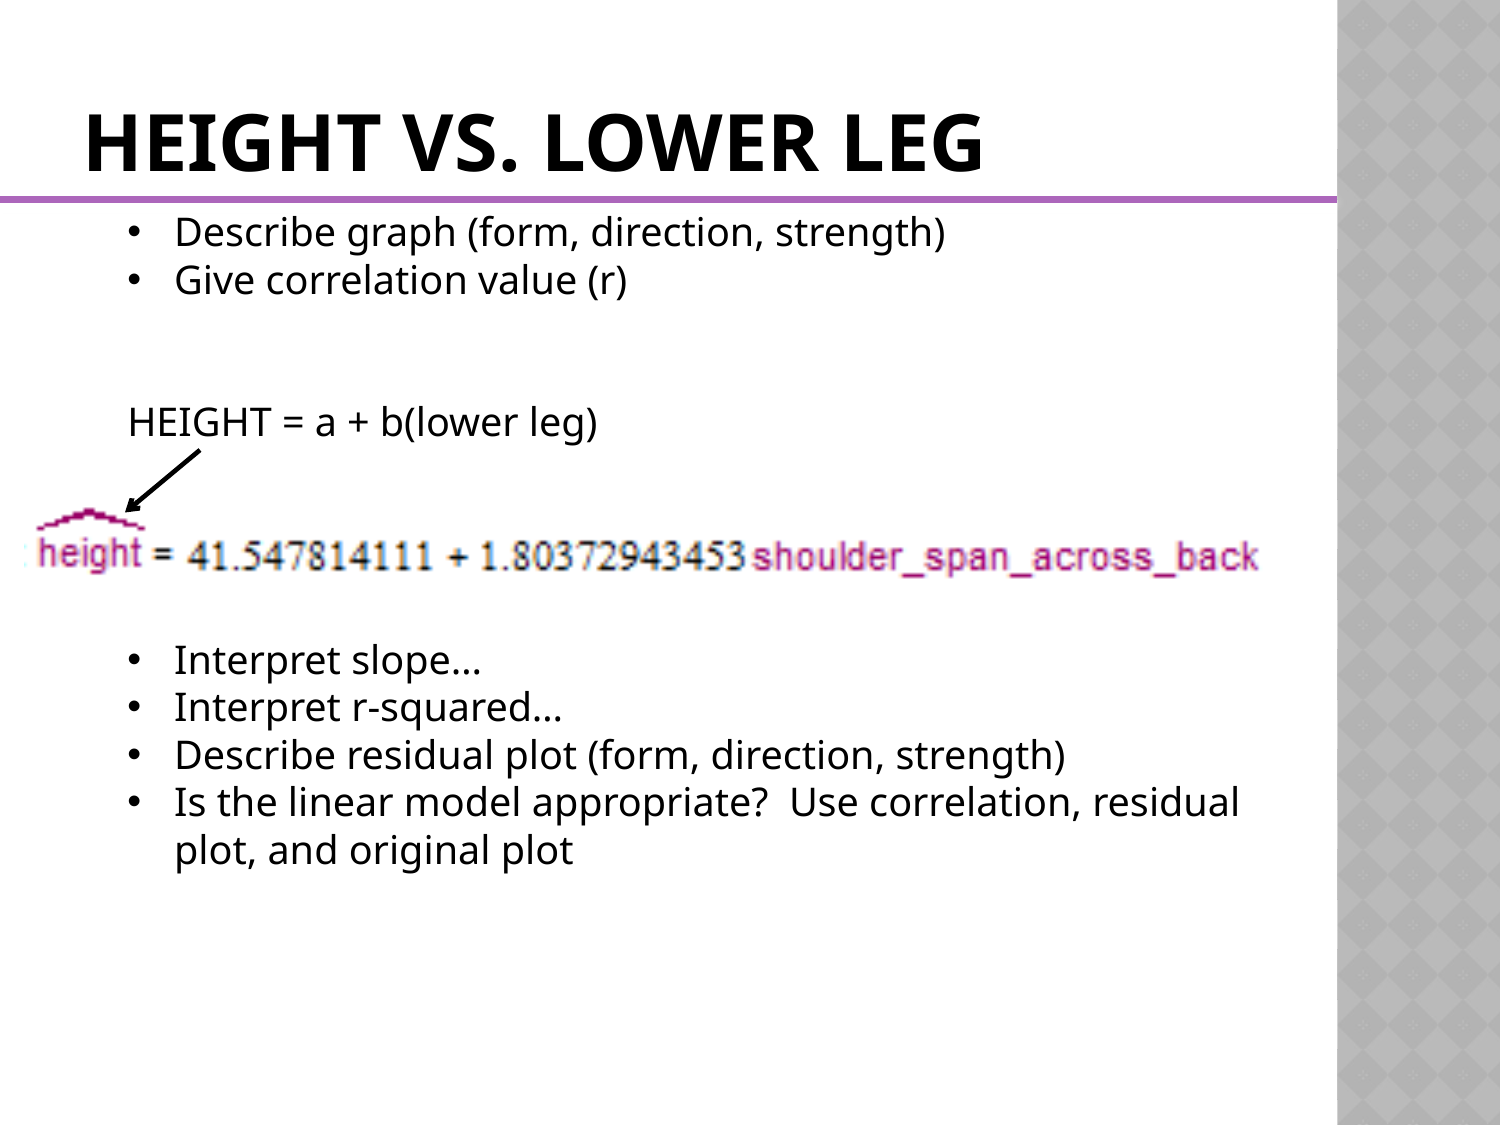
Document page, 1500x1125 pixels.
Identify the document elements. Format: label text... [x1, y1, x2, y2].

picture [24, 488, 1288, 587]
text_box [124, 449, 201, 513]
title Height vs. Lower Leg [75, 0, 1300, 188]
text_box Describe graph (form, direction, strength) Give correlation value (r) HEIGHT = a + b(lower leg) Interpret slope… Interpret r-squared… Describe residual plot (form, direction, strength) Is the linear model appropriate? Use correlation, residual plot, and original plot [112, 211, 1325, 1025]
